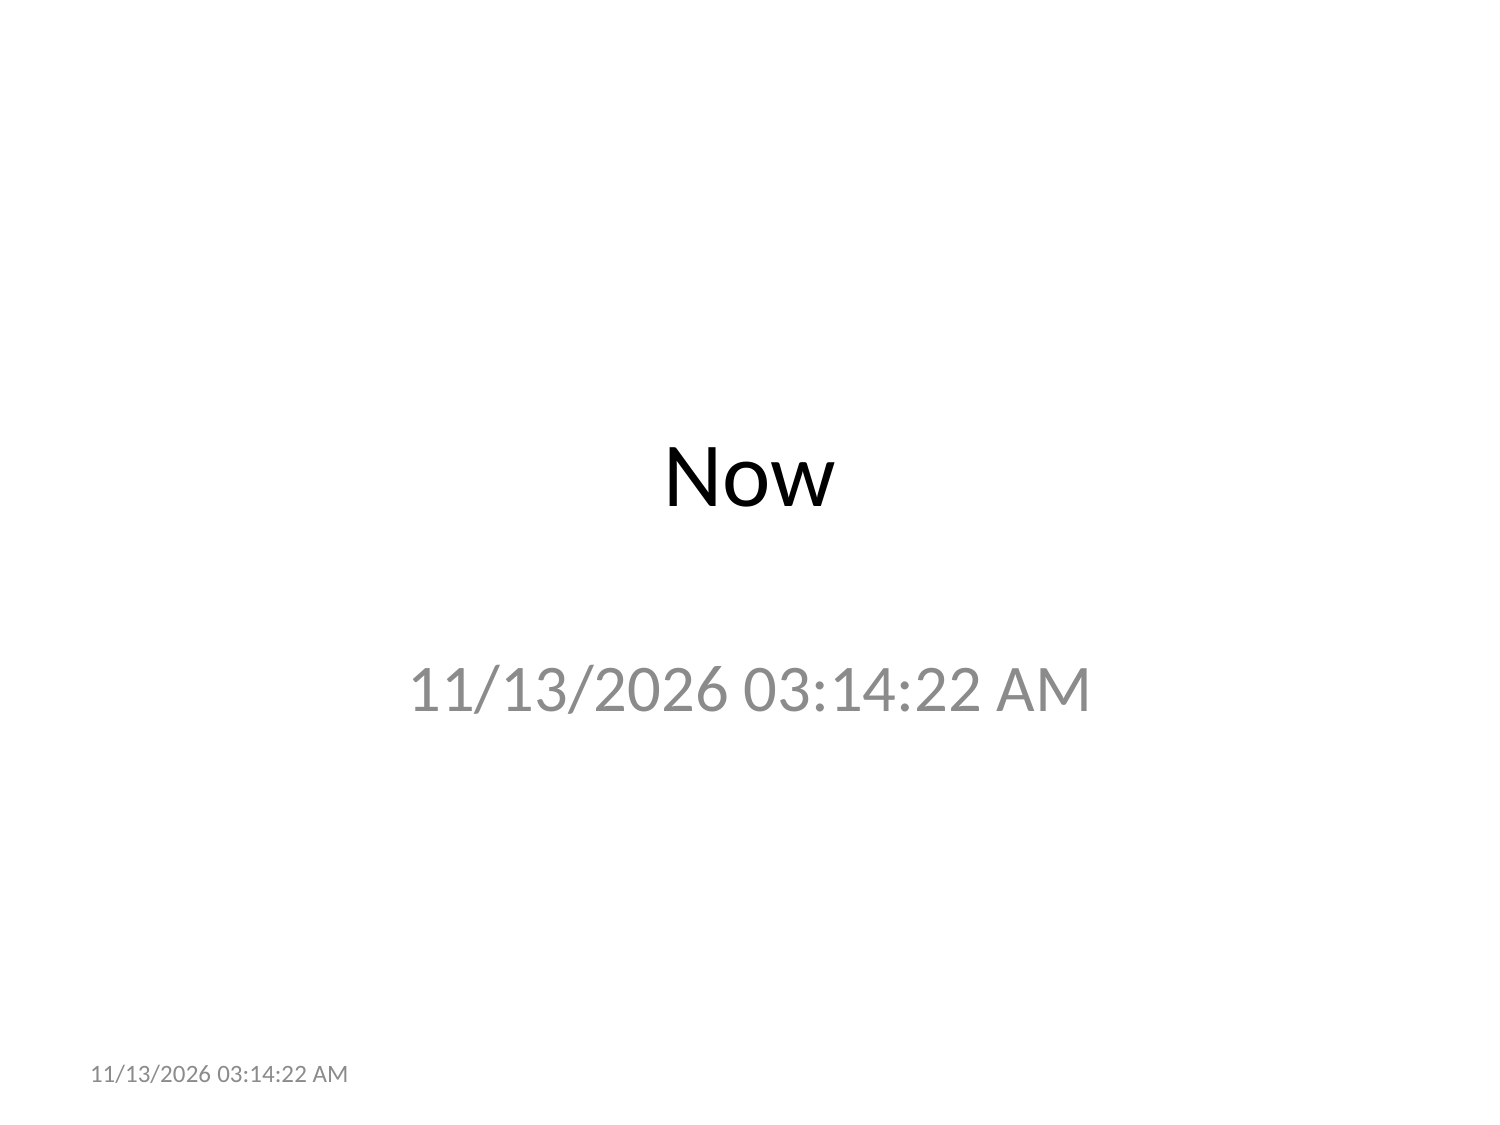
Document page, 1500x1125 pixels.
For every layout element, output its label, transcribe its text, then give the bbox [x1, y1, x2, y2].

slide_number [75, 1042, 425, 1103]
title Now [112, 349, 1388, 591]
subtitle 2011-12-19 10:20:04 AM [225, 637, 1275, 925]
